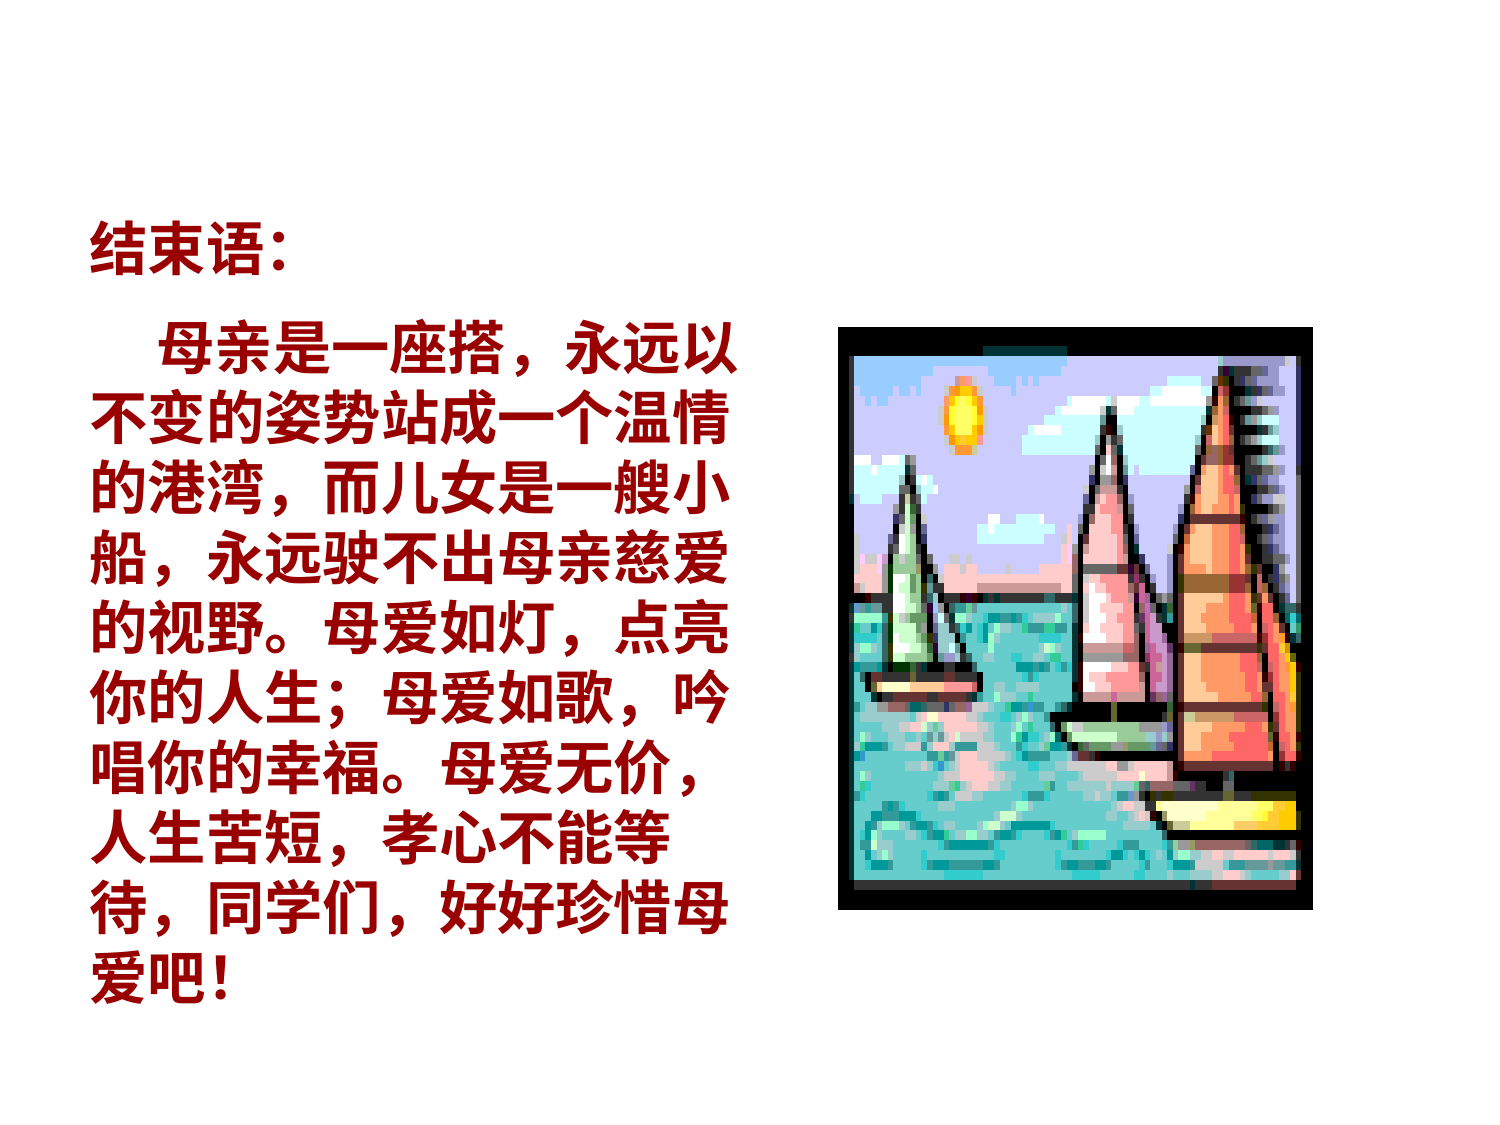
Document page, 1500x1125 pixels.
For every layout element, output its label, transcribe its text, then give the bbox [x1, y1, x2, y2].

picture [838, 327, 1313, 910]
text_box 结束语： 母亲是一座搭，永远以不变的姿势站成一个温情的港湾，而儿女是一艘小船，永远驶不出母亲慈爱的视野。母爱如灯，点亮你的人生；母爱如歌，吟唱你的幸福。母爱无价，人生苦短，孝心不能等待，同学们，好好珍惜母爱吧！ [74, 204, 780, 1019]
